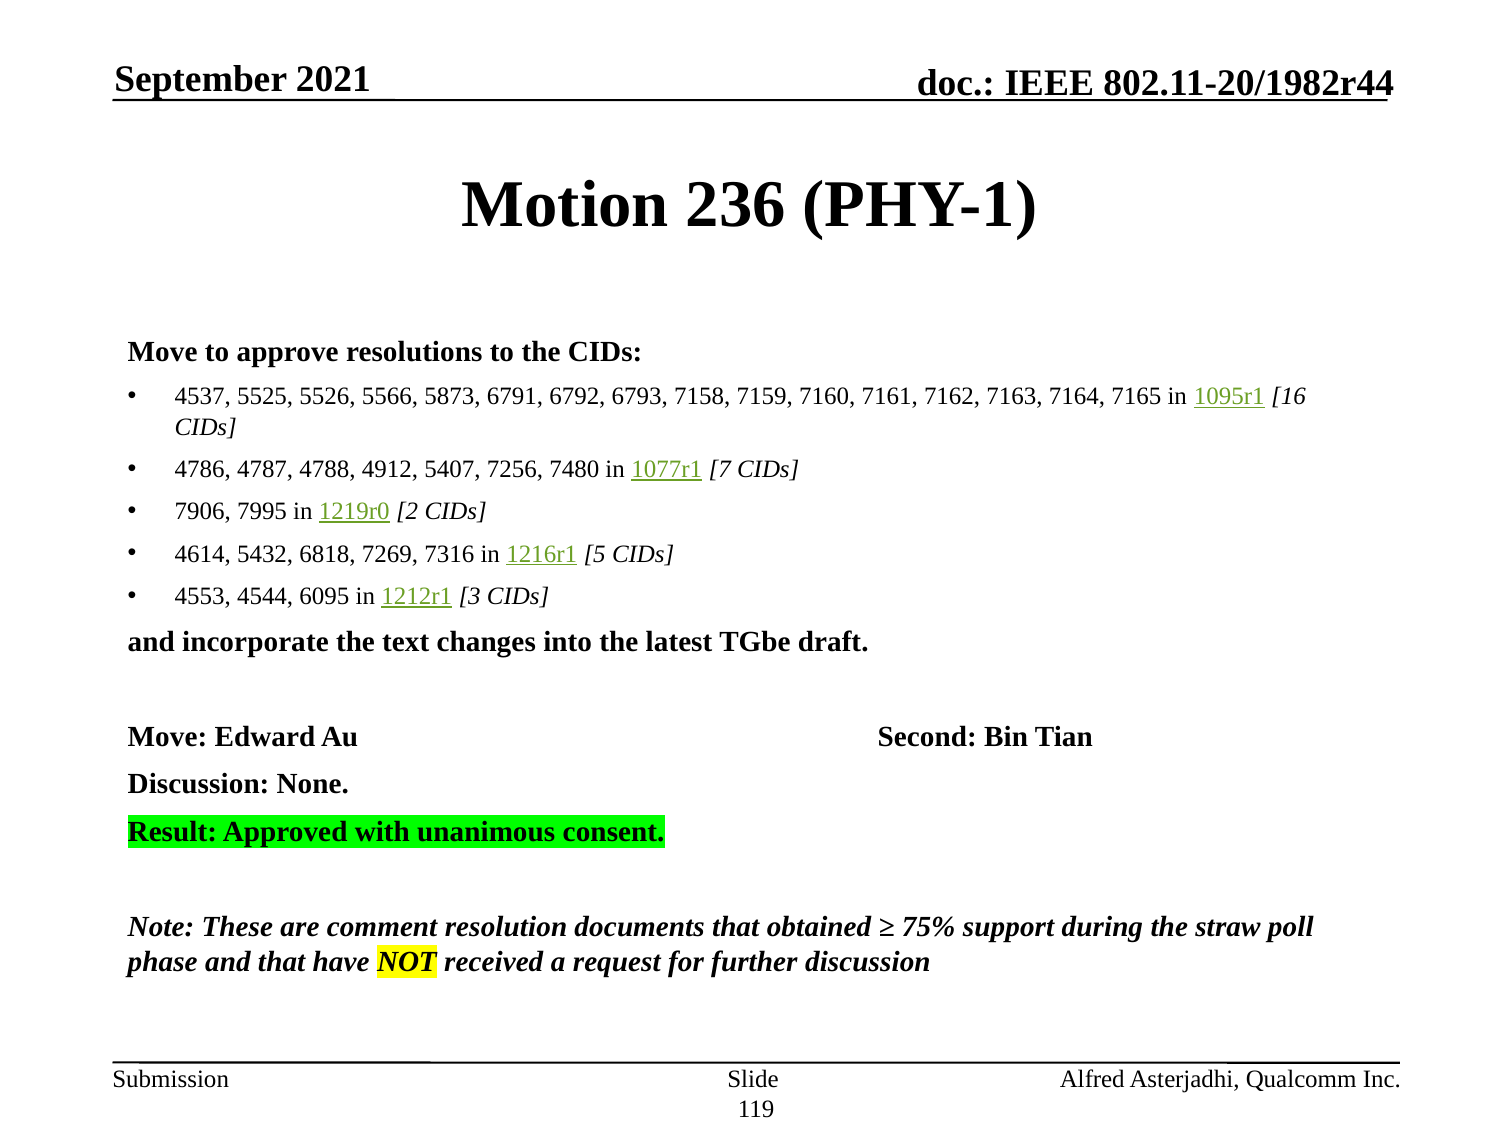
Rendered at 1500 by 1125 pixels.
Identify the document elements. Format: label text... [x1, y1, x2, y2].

slide_number Slide 119 [712, 1061, 800, 1123]
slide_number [114, 54, 423, 100]
list Move to approve resolutions to the CIDs: 4537, 5525, 5526, 5566, 5873, 6791, 6792, 6793, 7158, 7159, 7160, 7161, 7162, 7163, 7164, 7165 in 1095r1 [16 CIDs] 4786, 4787, 4788, 4912, 5407, 7256, 7480 in 1077r1 [7 CIDs] 7906, 7995 in 1219r0 [2 CIDs] 4614, 5432, 6818, 7269, 7316 in 1216r1 [5 CIDs] 4553, 4544, 6095 in 1212r1 [3 CIDs] and incorporate the text changes into the latest TGbe draft. Move: Edward Au Second: Bin Tian Discussion: None. Result: Approved with unanimous consent. Note: These are comment resolution documents that obtained ≥ 75% support during the straw poll phase and that have NOT received a request for further discussion [112, 324, 1388, 1063]
footer Alfred Asterjadhi, Qualcomm Inc. [878, 1061, 1402, 1093]
title Motion 236 (PHY-1) [112, 112, 1388, 288]
